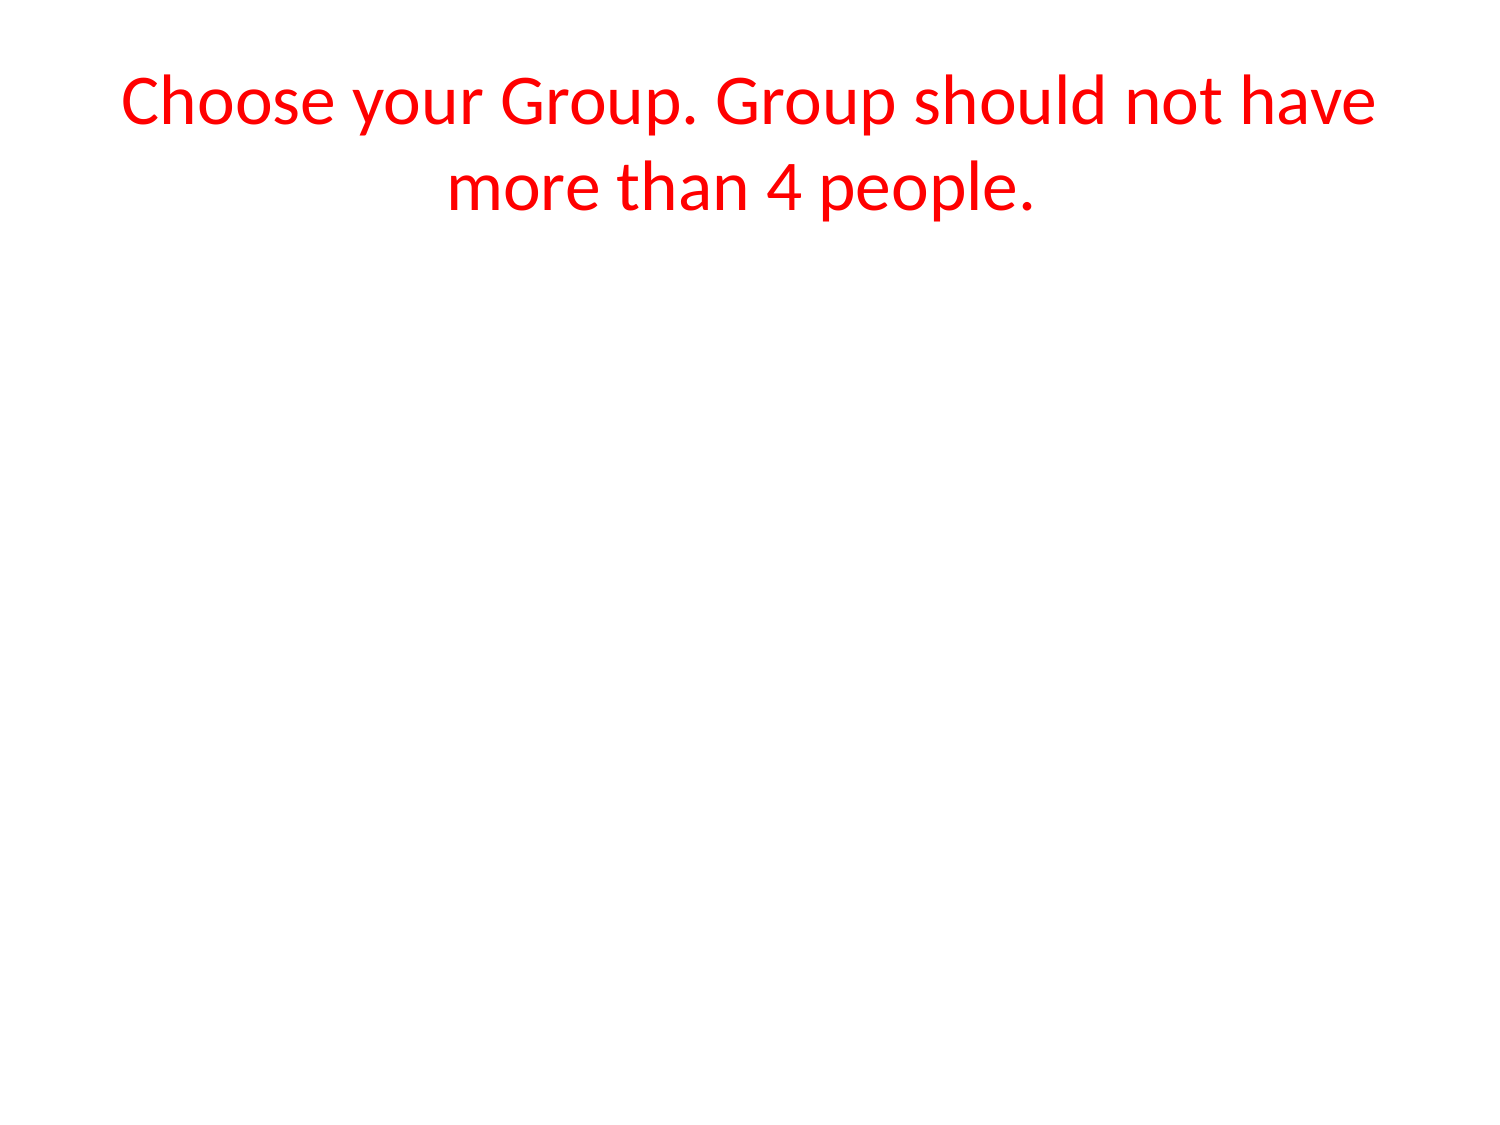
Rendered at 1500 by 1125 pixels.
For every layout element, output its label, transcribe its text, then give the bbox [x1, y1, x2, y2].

title Choose your Group. Group should not have more than 4 people. [75, 45, 1425, 233]
